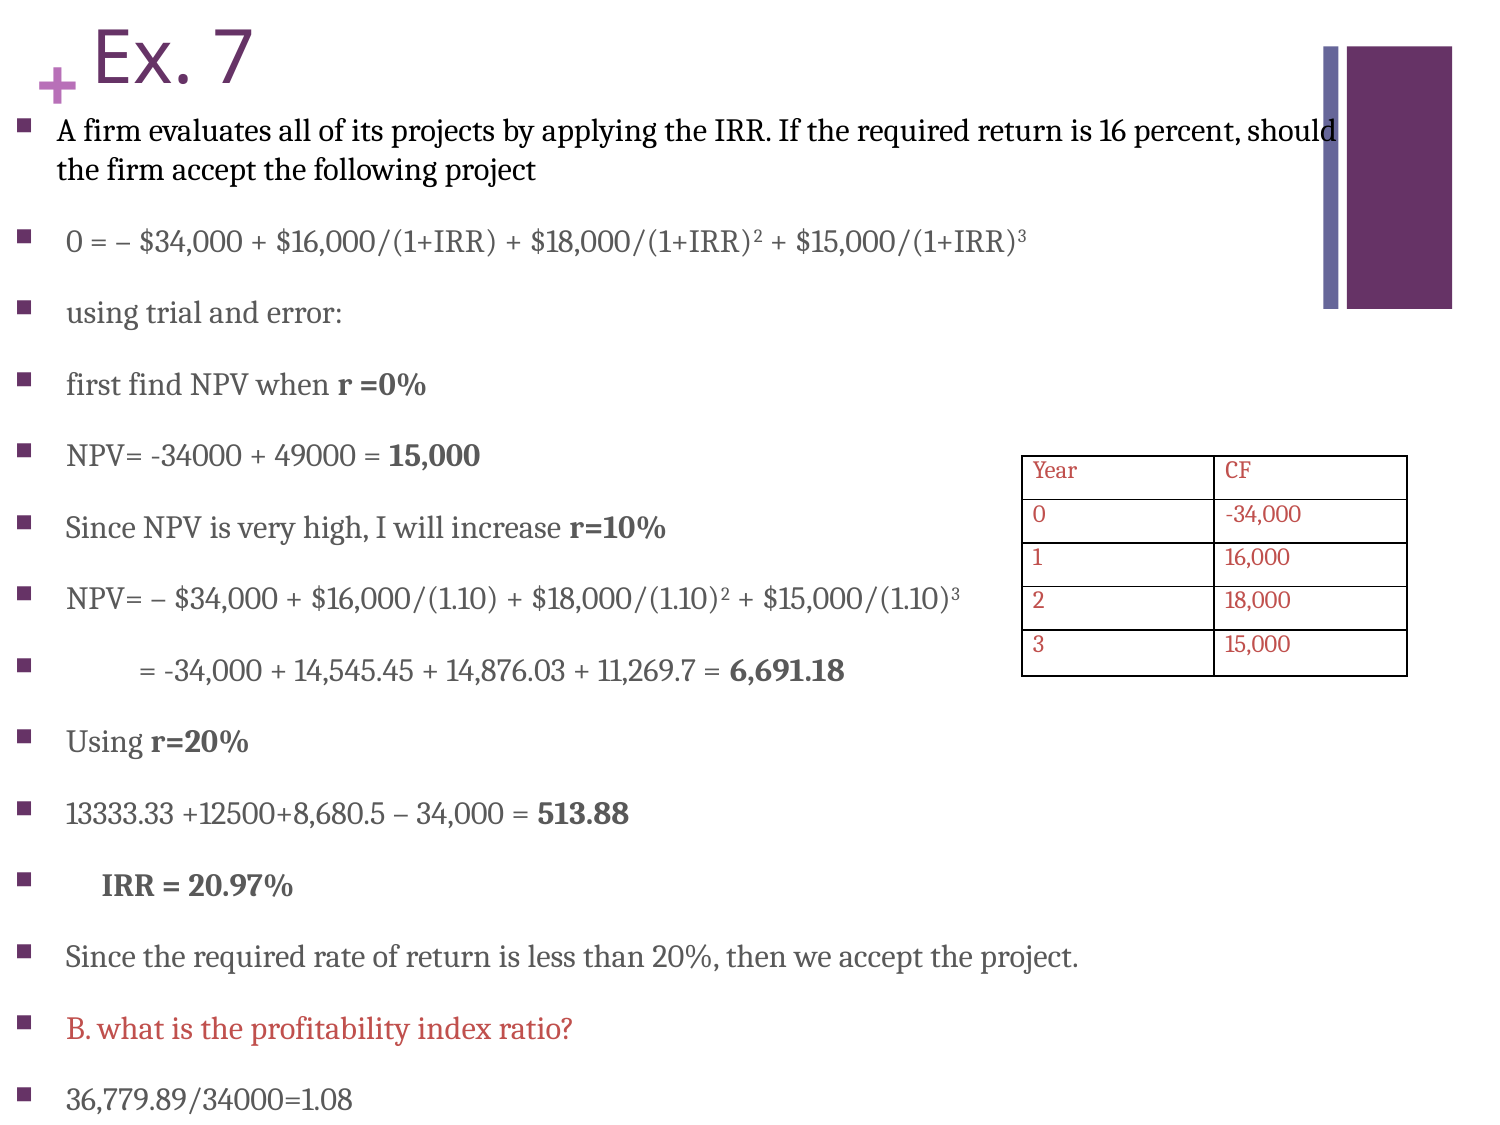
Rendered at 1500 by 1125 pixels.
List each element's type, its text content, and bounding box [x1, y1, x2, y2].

list A firm evaluates all of its projects by applying the IRR. If the required return is 16 percent, should the firm accept the following project 0 = – $34,000 + $16,000/(1+IRR) + $18,000/(1+IRR)2 + $15,000/(1+IRR)3 using trial and error: first find NPV when r =0% NPV= -34000 + 49000 = 15,000 Since NPV is very high, I will increase r=10% NPV= – $34,000 + $16,000/(1.10) + $18,000/(1.10)2 + $15,000/(1.10)3 = -34,000 + 14,545.45 + 14,876.03 + 11,269.7 = 6,691.18 Using r=20% 13333.33 +12500+8,680.5 – 34,000 = 513.88 IRR = 20.97% Since the required rate of return is less than 20%, then we accept the project. B. what is the profitability index ratio? 36,779.89/34000=1.08 [0, 101, 1365, 1125]
table_cell 3 [1023, 631, 1213, 675]
table_cell 15,000 [1215, 631, 1406, 675]
table_cell 18,000 [1215, 587, 1406, 629]
table_header CF [1215, 457, 1406, 499]
table_cell 16,000 [1215, 544, 1406, 586]
table_cell -34,000 [1215, 500, 1406, 542]
table_cell 0 [1023, 500, 1213, 542]
title Ex. 7 [76, 0, 1317, 101]
table_cell 1 [1023, 544, 1213, 586]
table_cell 2 [1023, 587, 1213, 629]
table_header Year [1023, 457, 1213, 499]
